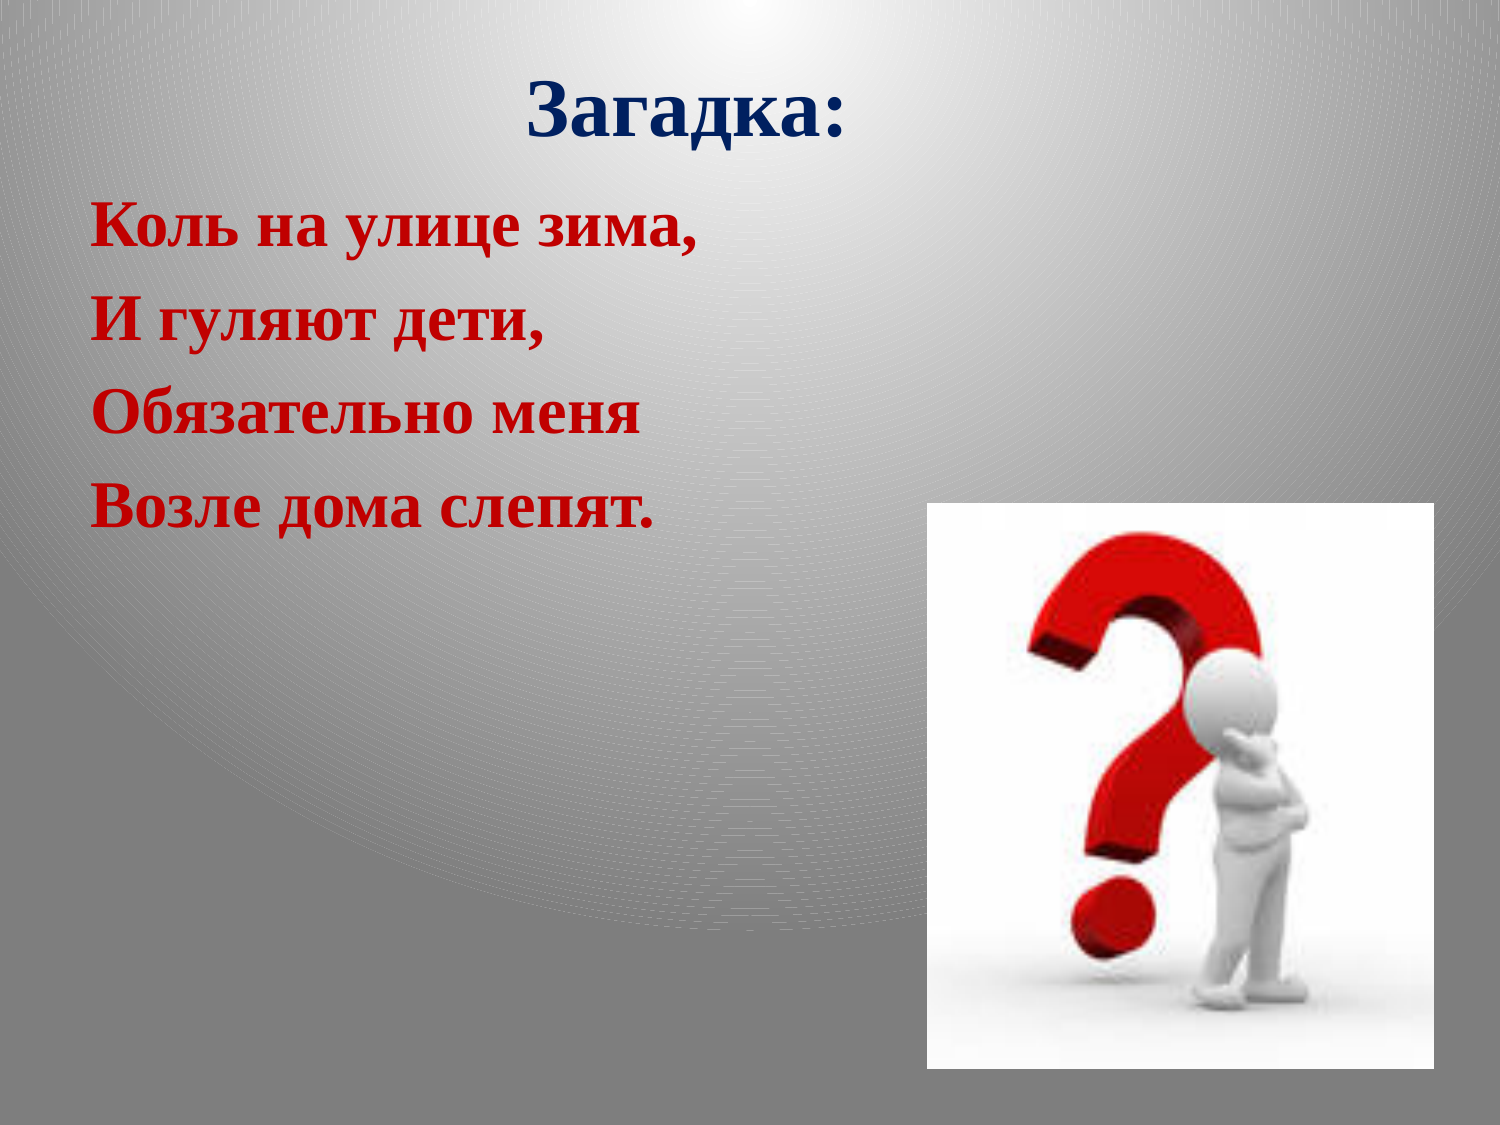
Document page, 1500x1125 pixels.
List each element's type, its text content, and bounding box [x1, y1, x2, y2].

list Коль на улице зима, И гуляют дети, Обязательно меня Возле дома слепят. [75, 172, 1388, 1062]
picture [926, 503, 1434, 1069]
title Загадка: [75, 45, 1300, 161]
